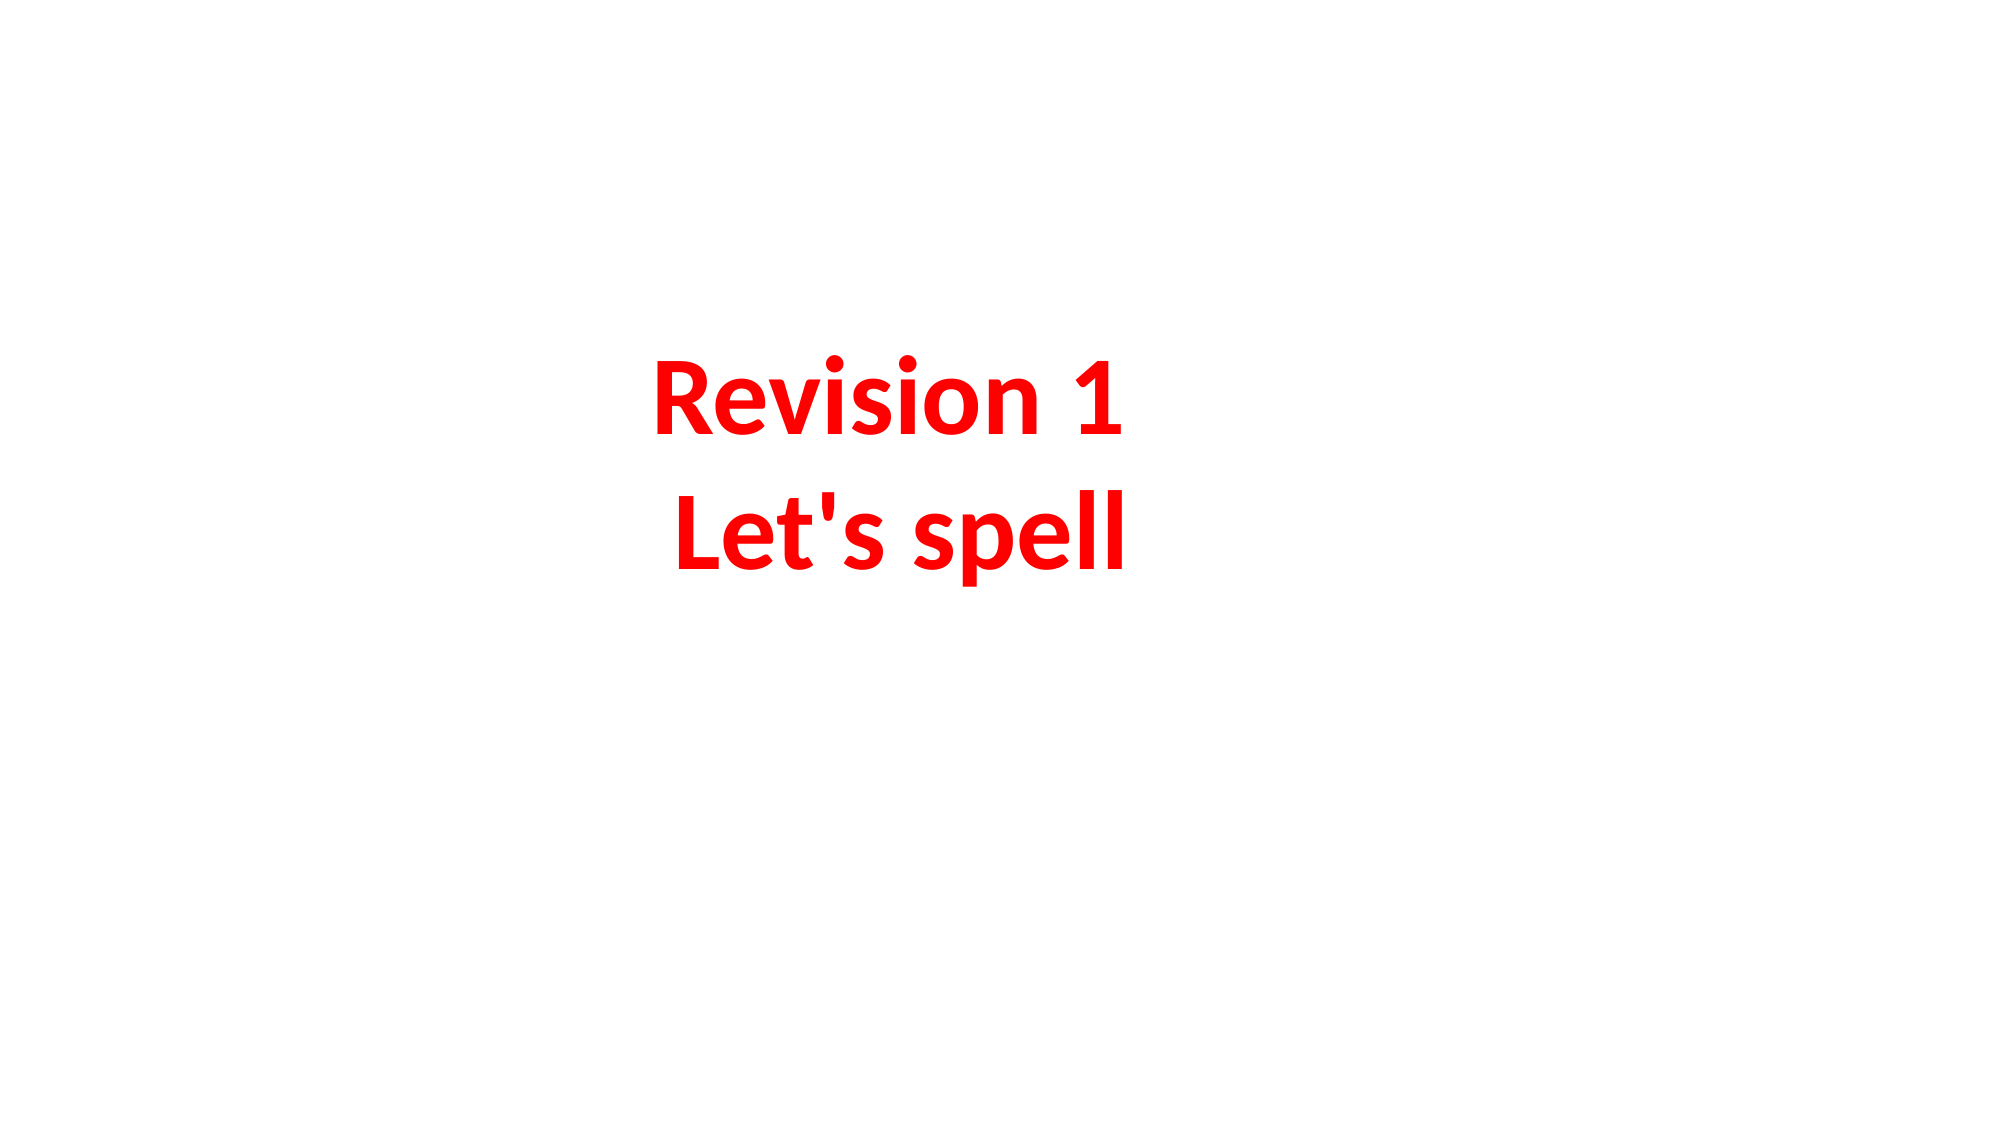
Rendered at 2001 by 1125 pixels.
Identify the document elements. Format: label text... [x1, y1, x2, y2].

text_box Revision 1 Let's spell [636, 314, 1167, 600]
